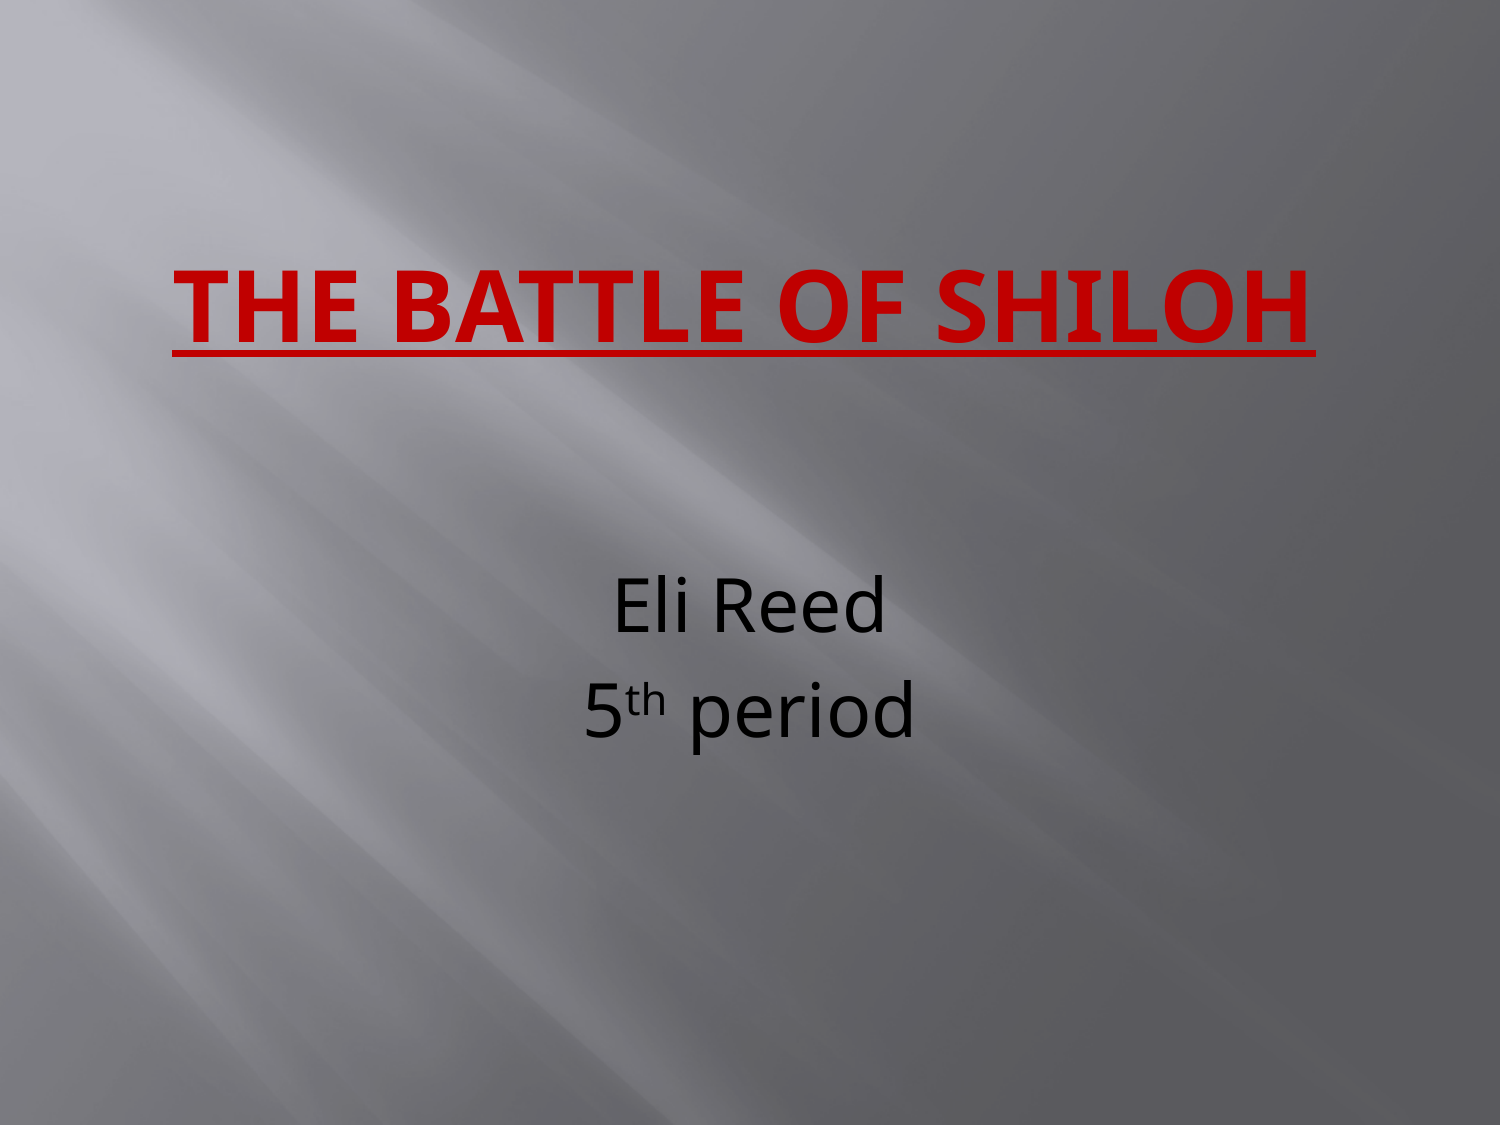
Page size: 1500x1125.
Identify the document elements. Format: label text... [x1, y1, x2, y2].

title The Battle Of Shiloh [69, 37, 1420, 363]
subtitle Eli Reed 5th period [225, 549, 1275, 1025]
